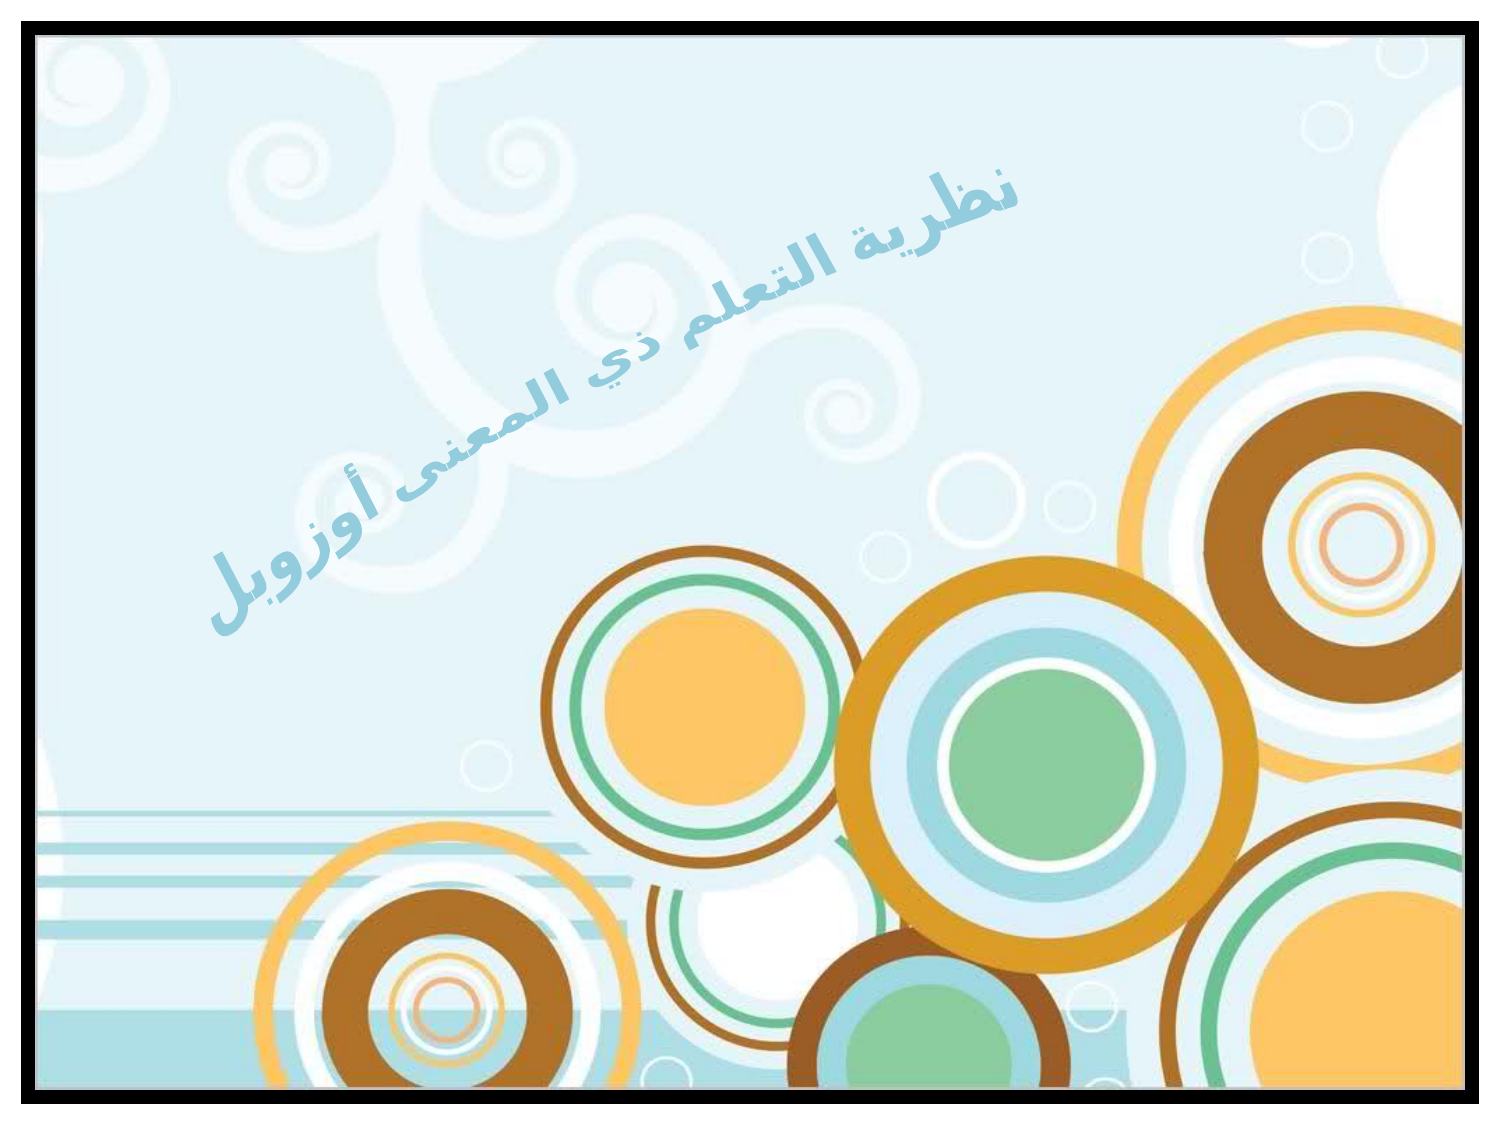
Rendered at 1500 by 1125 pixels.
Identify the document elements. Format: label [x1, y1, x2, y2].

picture [34, 34, 1466, 1091]
